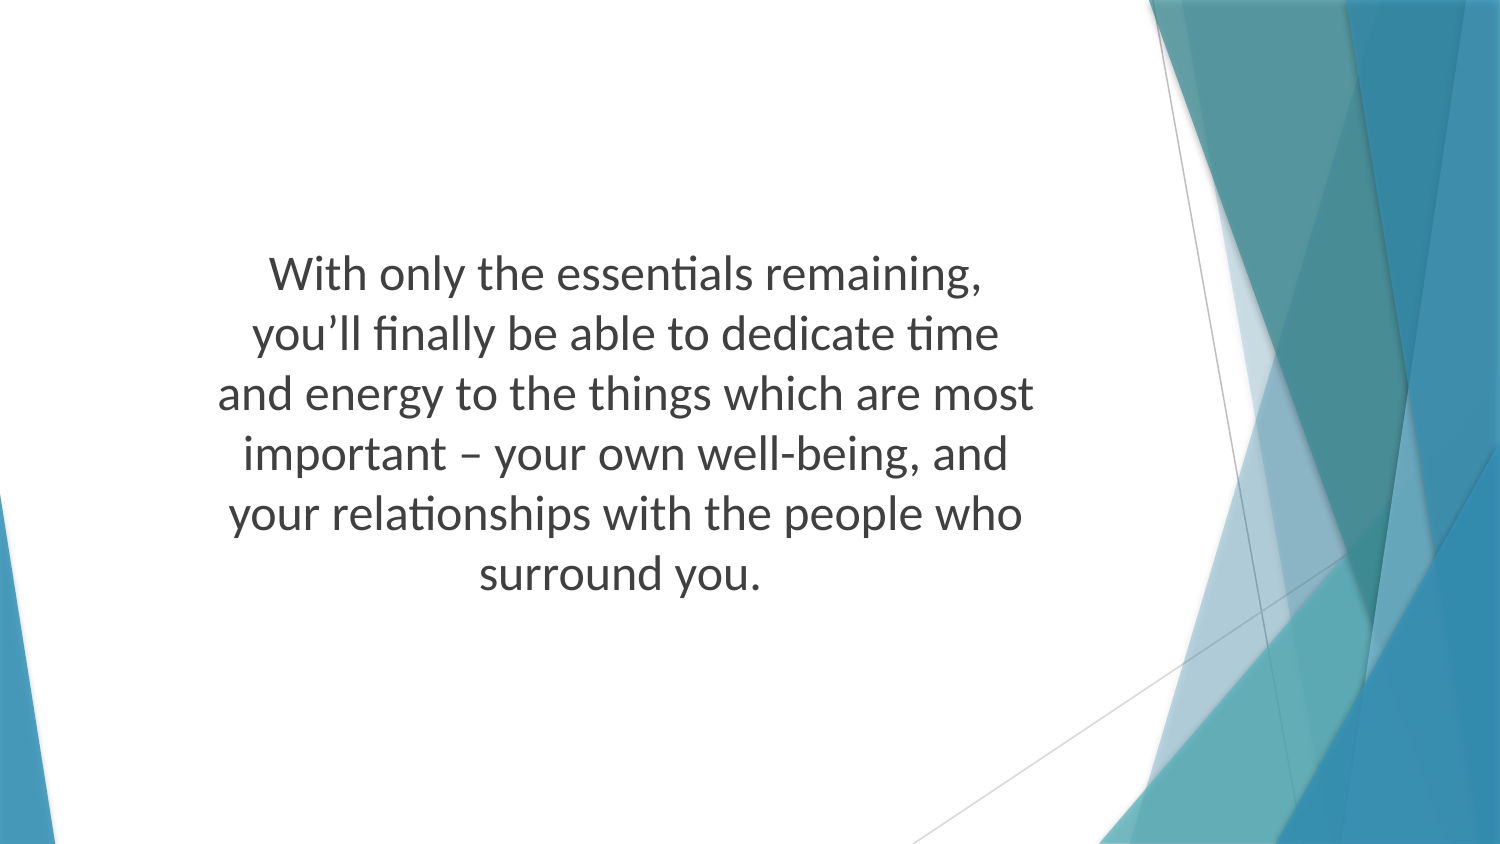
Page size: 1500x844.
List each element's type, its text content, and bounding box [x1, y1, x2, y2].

list With only the essentials remaining, you’ll finally be able to dedicate time and energy to the things which are most important – your own well-being, and your relationships with the people who surround you. [194, 232, 1058, 647]
